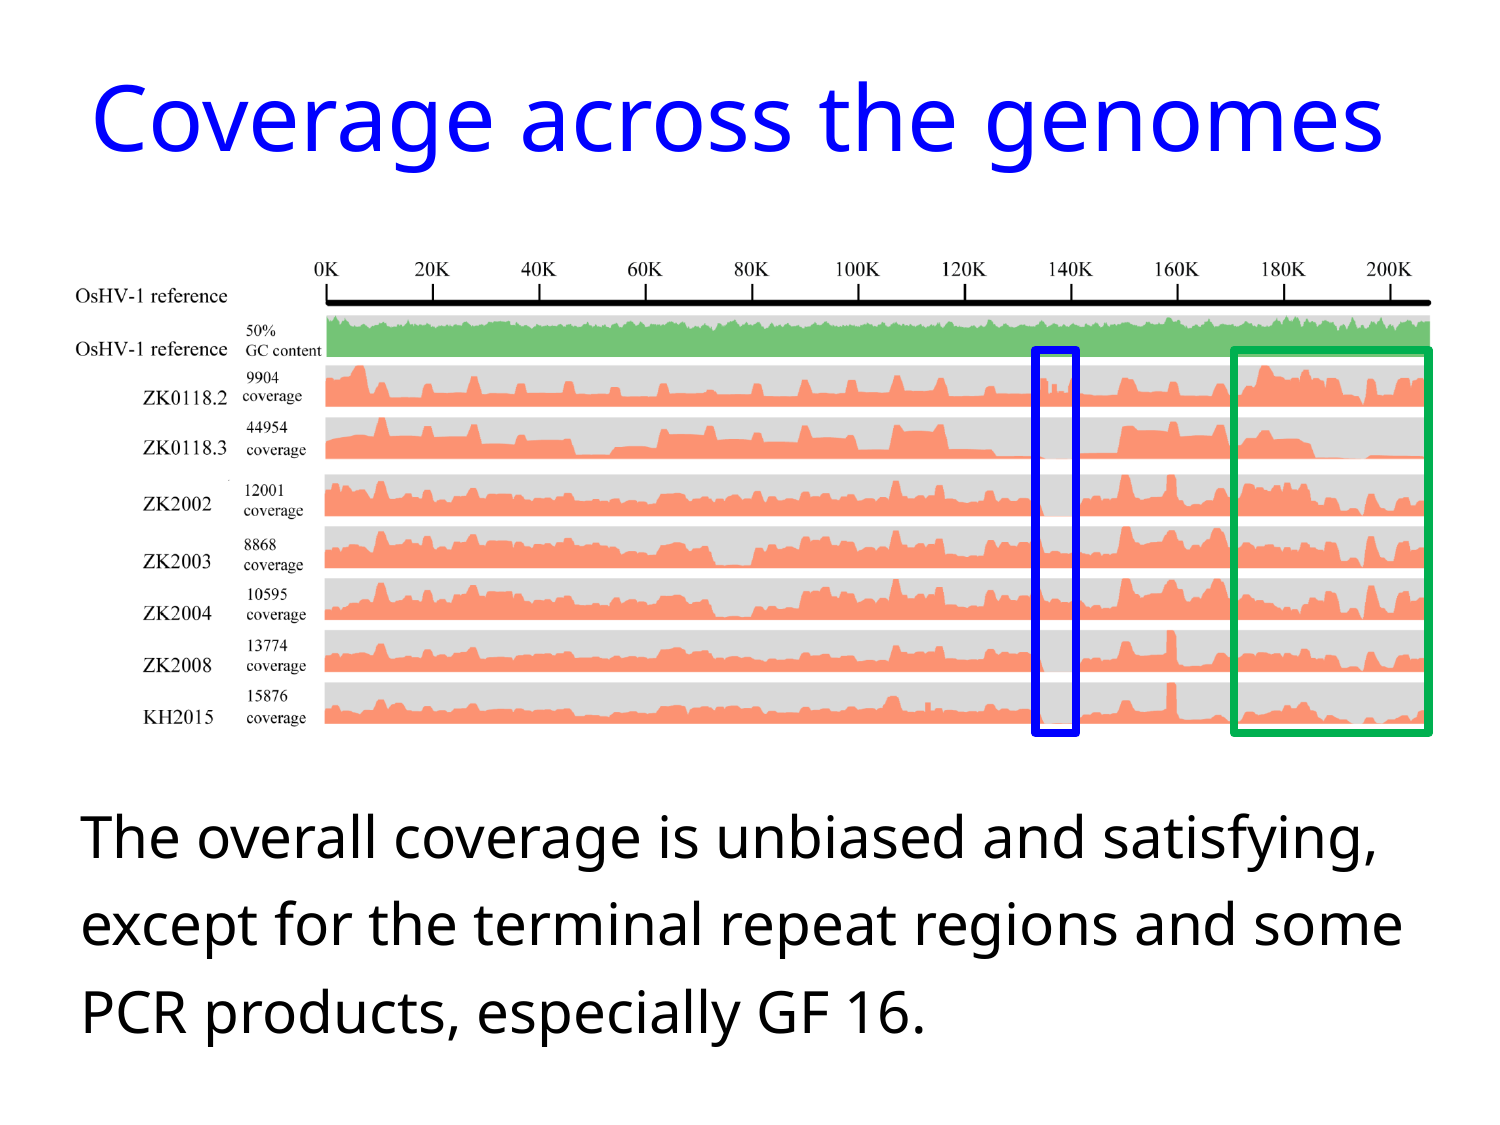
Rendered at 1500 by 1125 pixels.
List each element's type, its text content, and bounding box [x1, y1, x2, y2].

title Coverage across the genomes [29, 0, 1471, 209]
picture [64, 254, 1436, 734]
list The overall coverage is unbiased and satisfying, except for the terminal repeat regions and some PCR products, especially GF 16. [64, 774, 1436, 1012]
